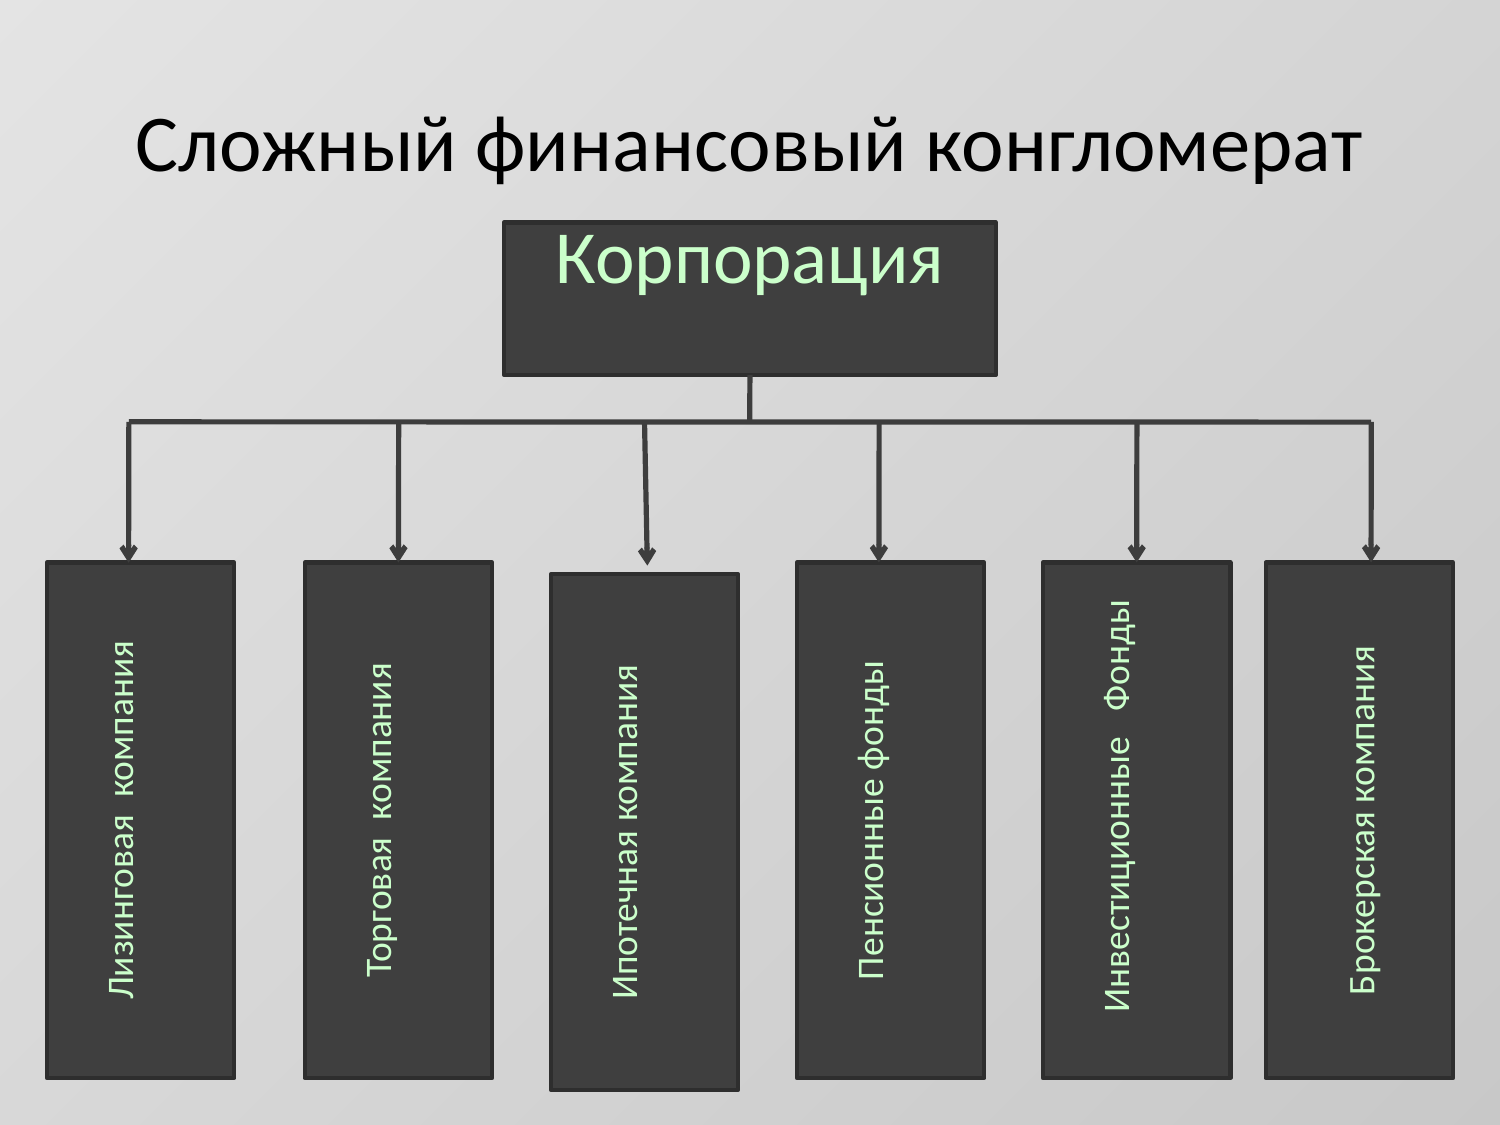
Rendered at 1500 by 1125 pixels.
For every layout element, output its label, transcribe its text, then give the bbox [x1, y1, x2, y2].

text_box Инвестиционные Фонды [1041, 560, 1233, 1080]
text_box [573, 492, 718, 496]
text_box Торговая компания [303, 560, 494, 1080]
text_box Пенсионные фонды [795, 560, 986, 1080]
text_box Ипотечная компания [549, 572, 740, 1092]
text_box Брокерская компания [1264, 560, 1455, 1080]
text_box Лизинговая компания [45, 560, 236, 1080]
text_box Корпорация [502, 220, 998, 377]
title Сложный финансовый конгломерат [74, 44, 1426, 233]
